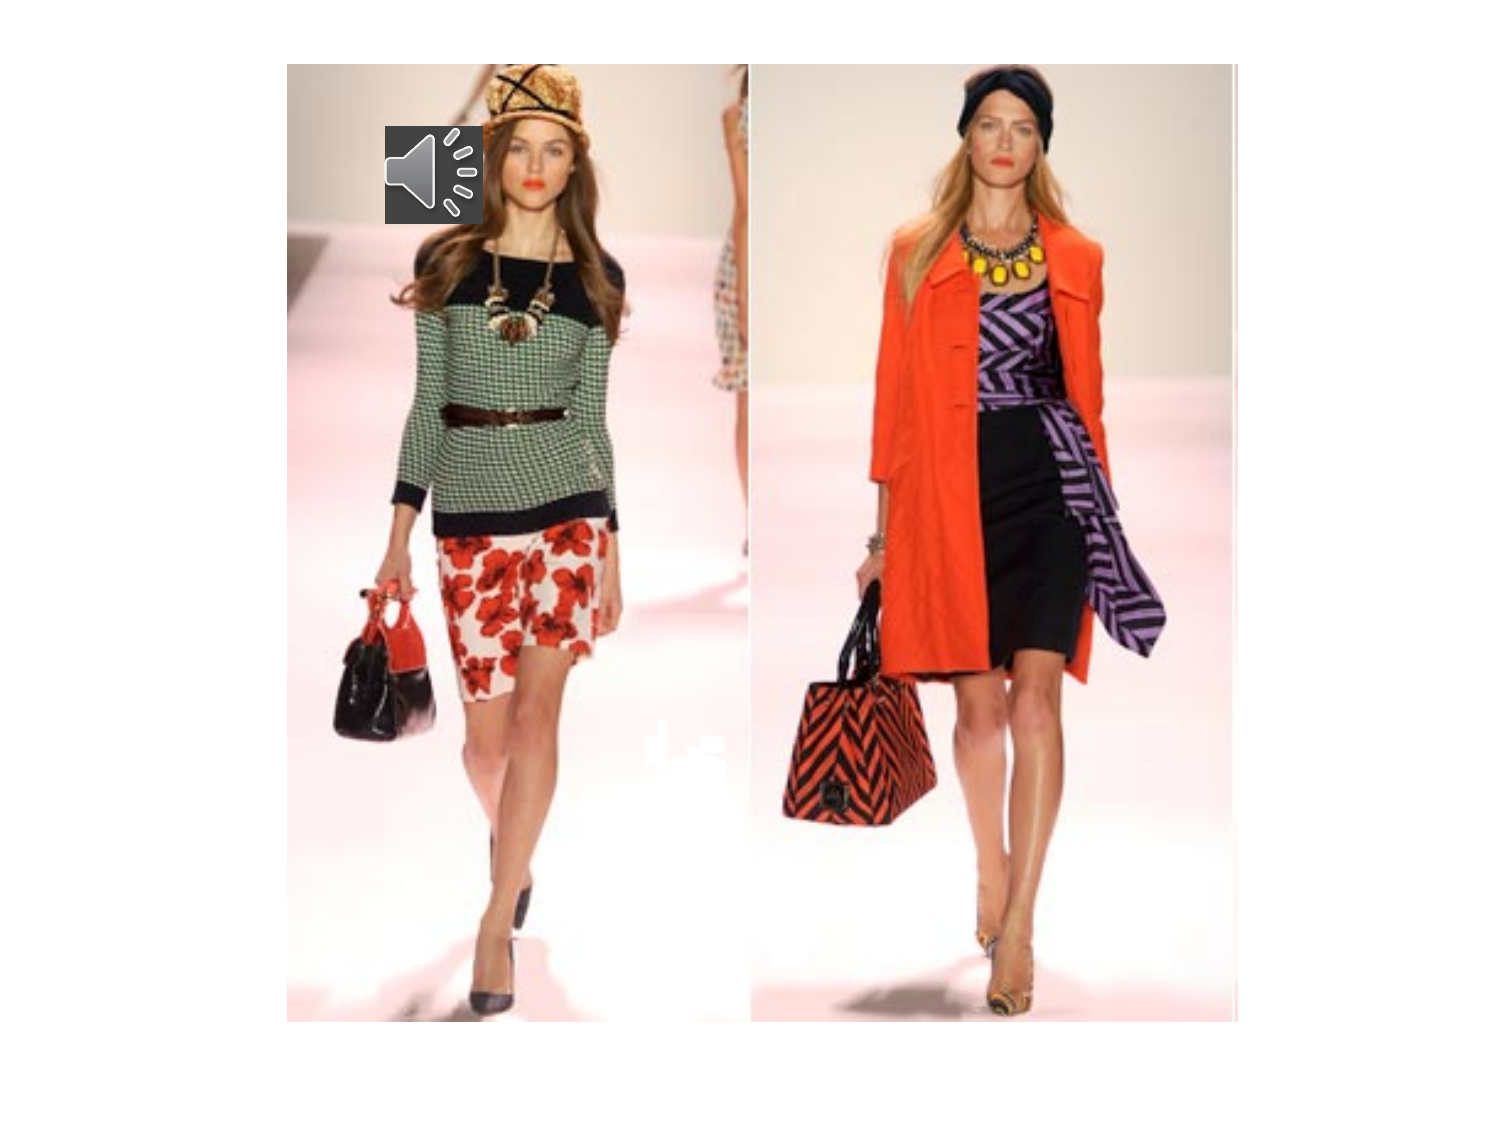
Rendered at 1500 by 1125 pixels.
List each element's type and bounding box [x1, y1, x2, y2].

picture [287, 64, 1238, 1023]
